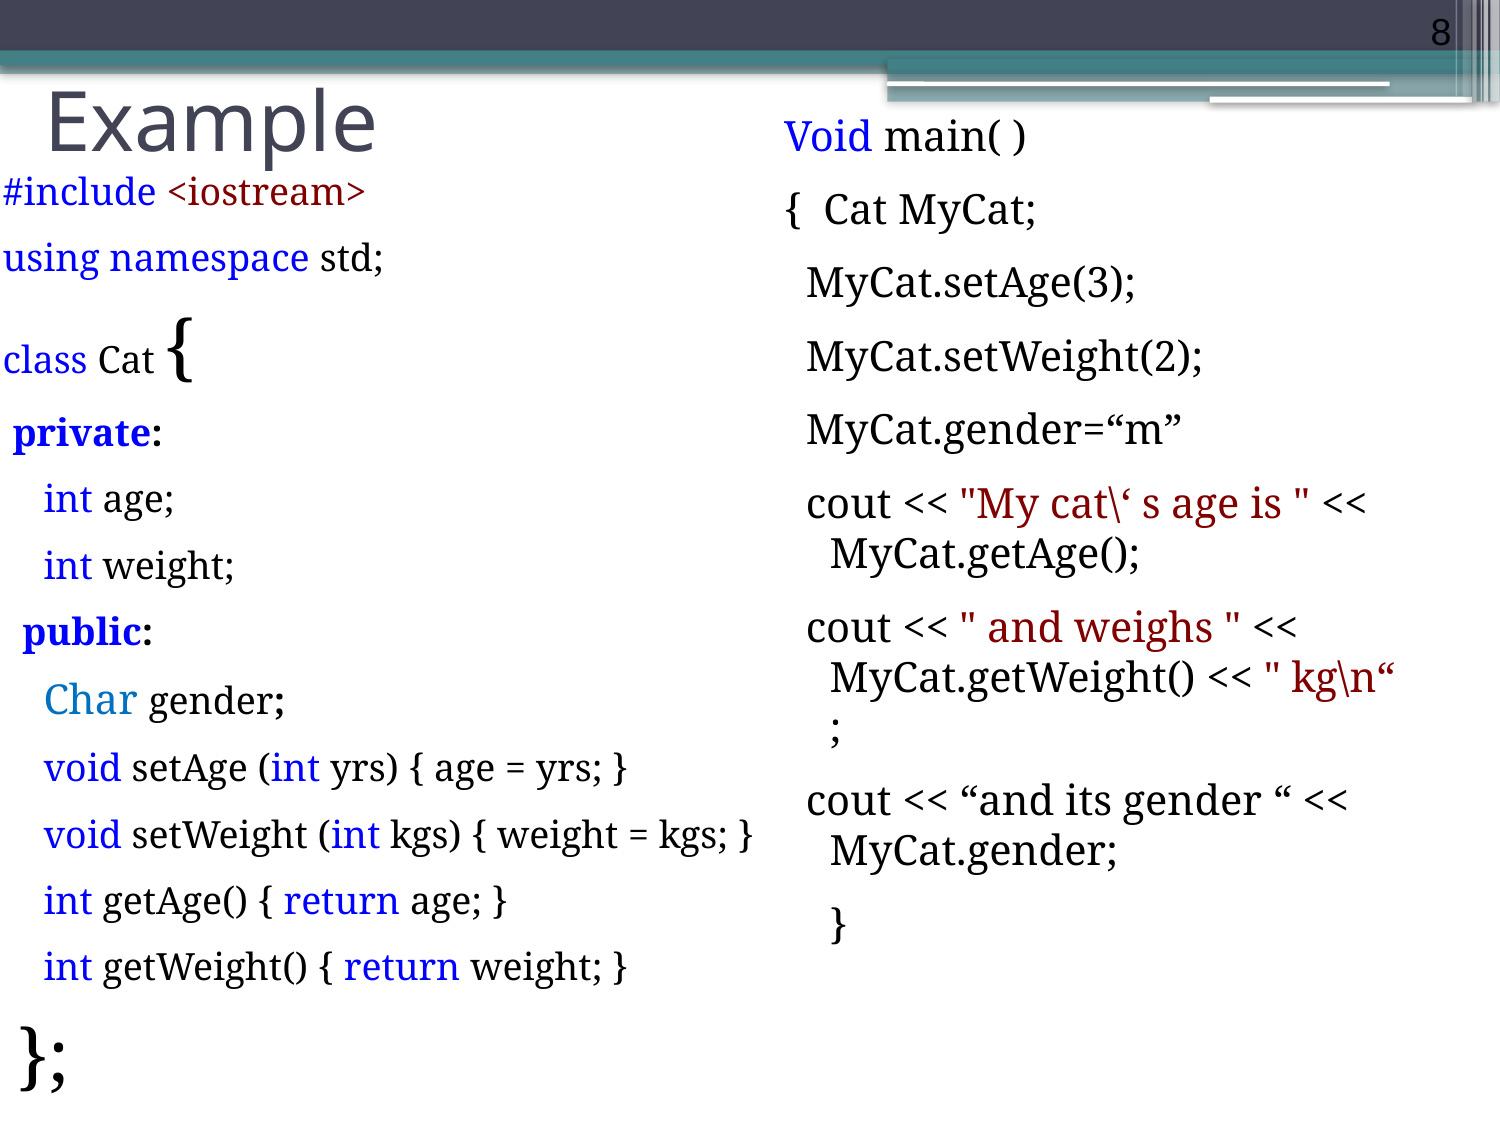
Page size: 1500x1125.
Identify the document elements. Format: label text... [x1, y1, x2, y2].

list Void main( )‏ { Cat MyCat; MyCat.setAge(3); MyCat.setWeight(2); MyCat.gender=“m” cout << "My cat\‘ s age is " << MyCat.getAge(); cout << " and weighs " << MyCat.getWeight() << " kg\n“ ; cout << “and its gender “ << MyCat.gender; } [750, 101, 1413, 1083]
list #include <iostream> using namespace std; class Cat { private: int age; int weight; public: Char gender; void setAge (int yrs) { age = yrs; } void setWeight (int kgs) { weight = kgs; } int getAge() { return age; } int getWeight() { return weight; } }; [0, 160, 774, 1125]
title Example [29, 30, 1380, 160]
slide_number 8 [1341, 0, 1466, 61]
